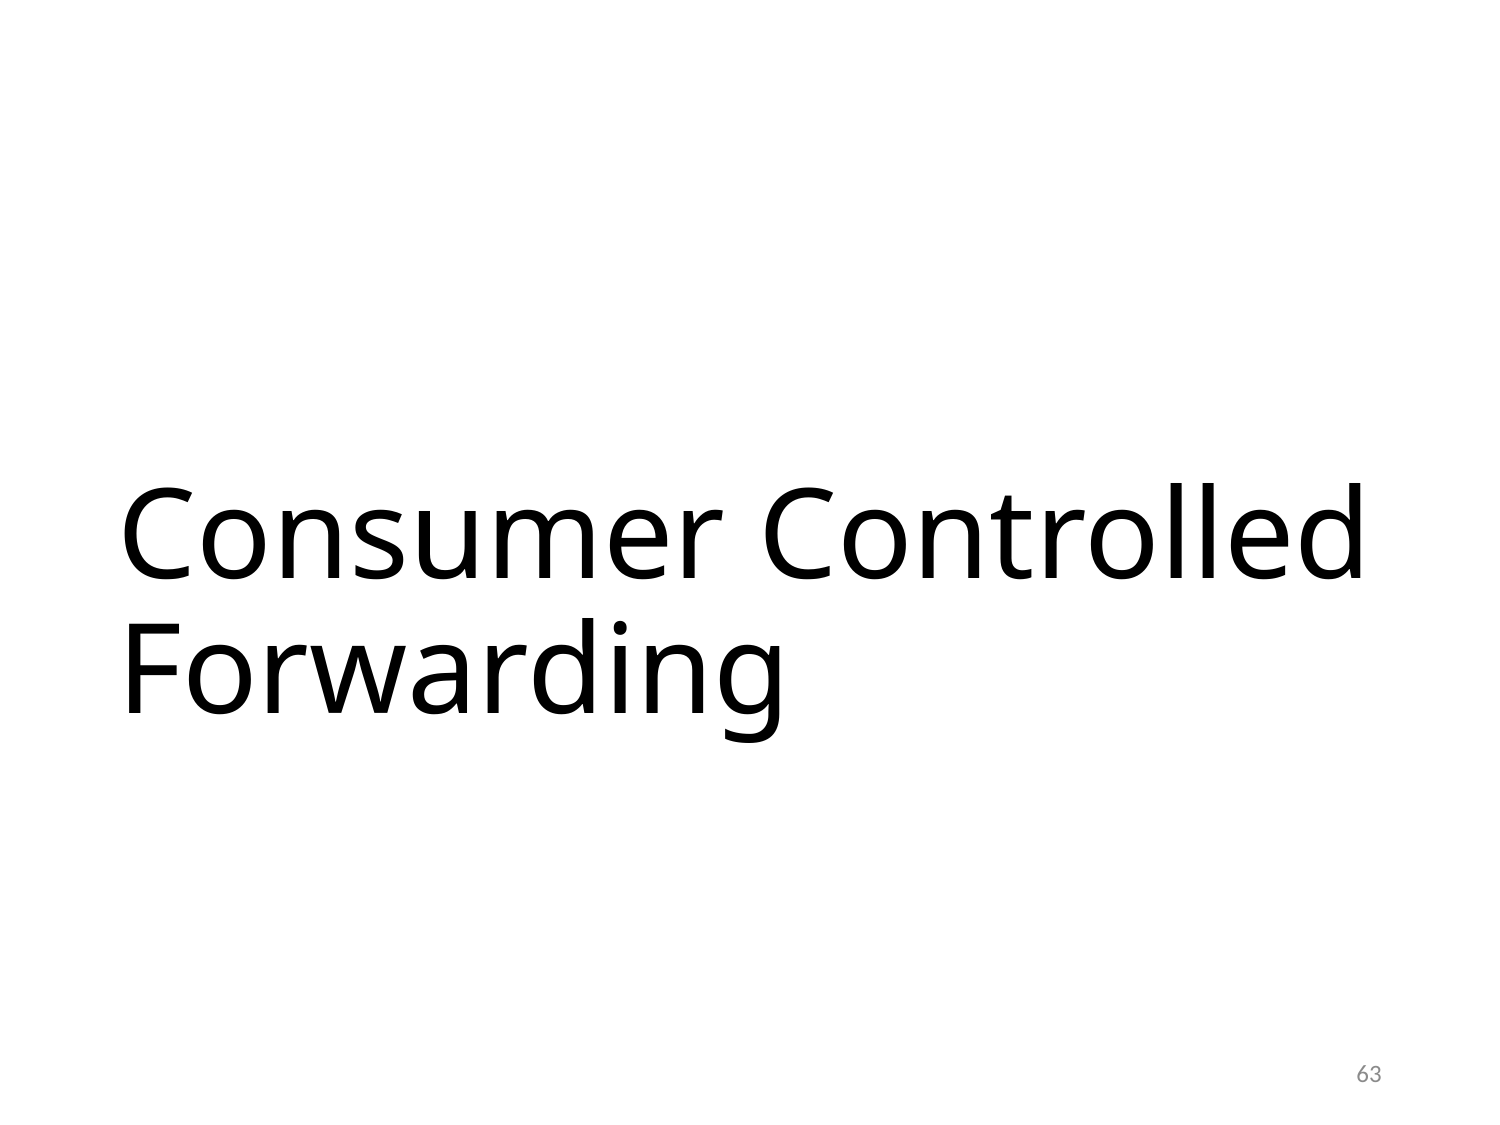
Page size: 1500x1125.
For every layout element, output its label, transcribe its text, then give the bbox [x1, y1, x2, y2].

slide_number 63 [1059, 1042, 1397, 1103]
title Consumer Controlled Forwarding [102, 280, 1397, 749]
